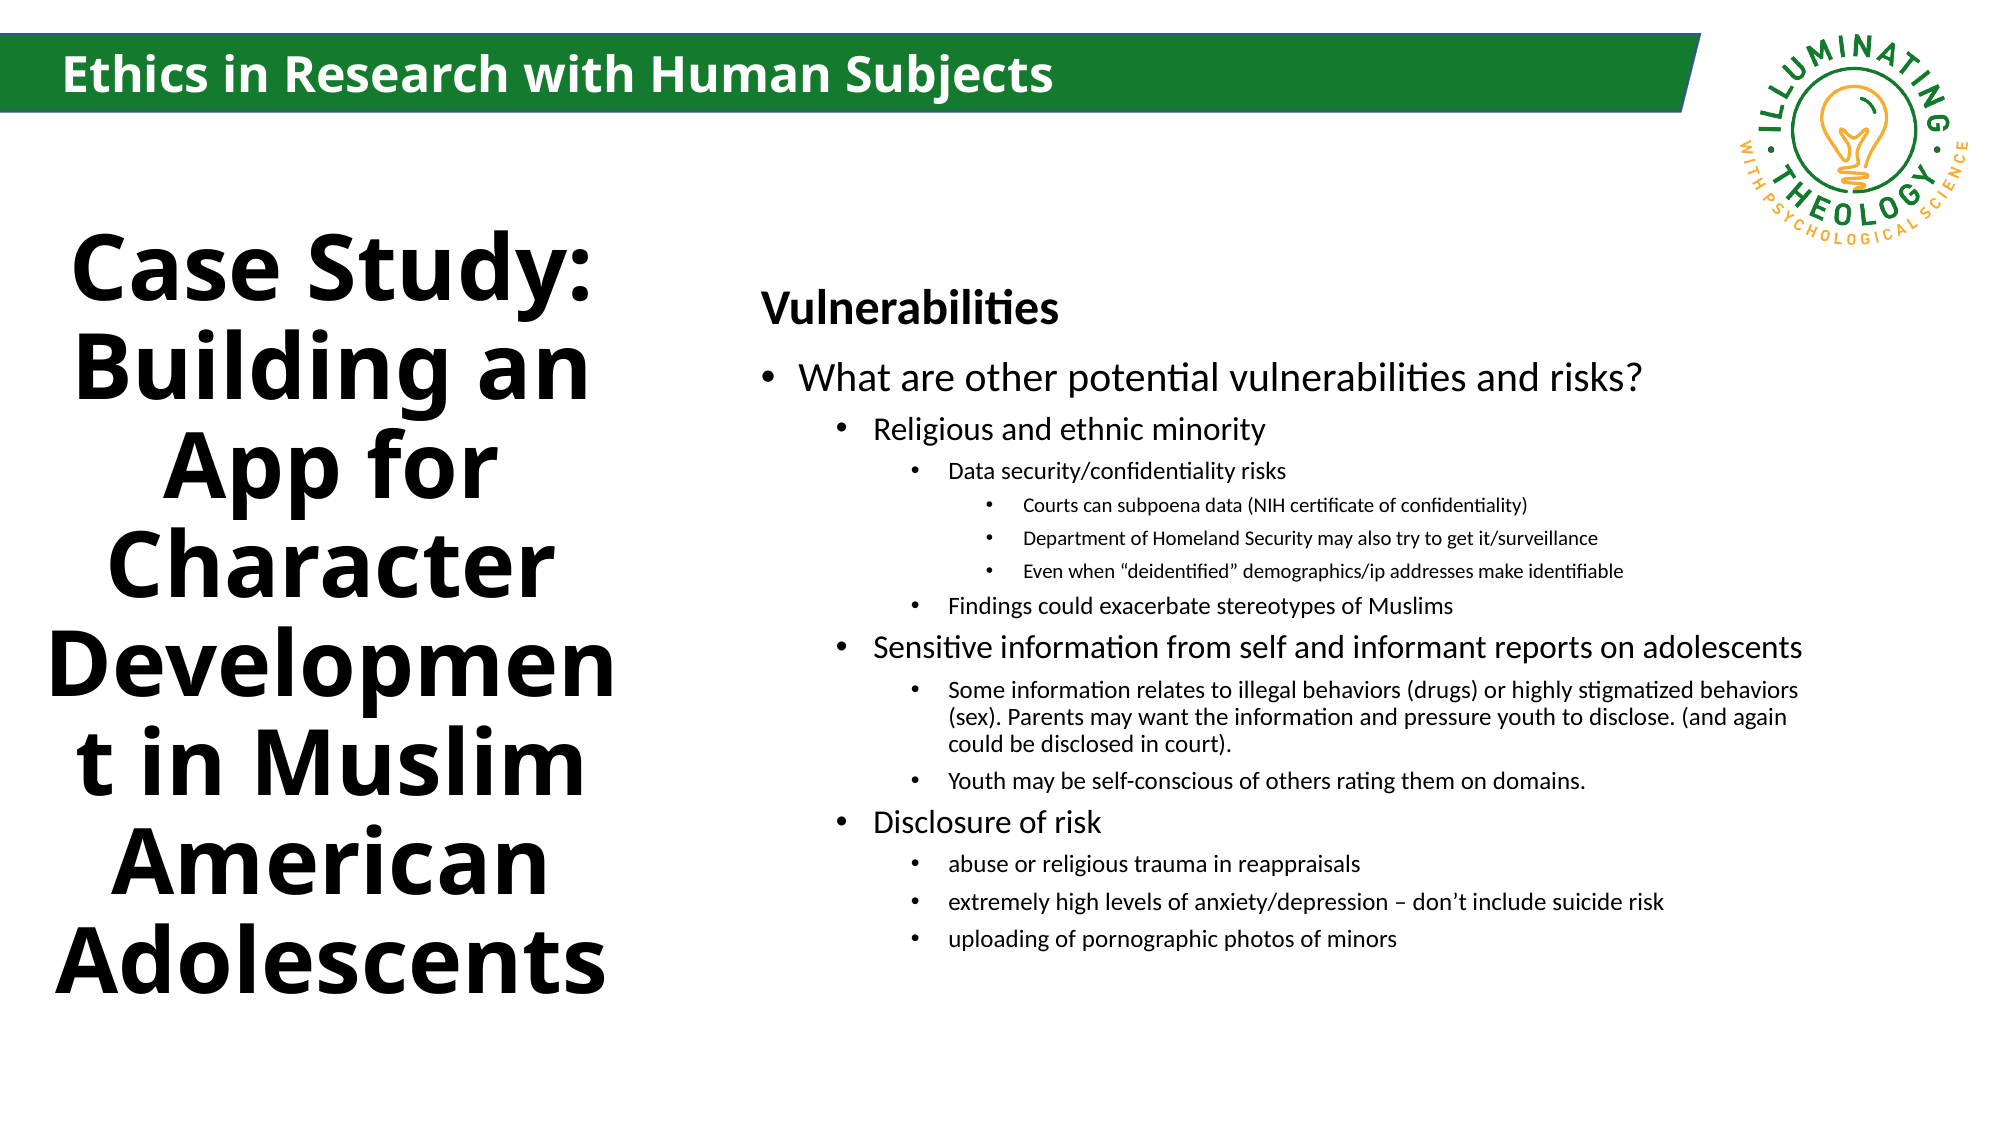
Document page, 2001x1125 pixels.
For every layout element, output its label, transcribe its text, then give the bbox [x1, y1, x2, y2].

list Vulnerabilities What are other potential vulnerabilities and risks? Religious and ethnic minority Data security/confidentiality risks Courts can subpoena data (NIH certificate of confidentiality) Department of Homeland Security may also try to get it/surveillance Even when “deidentified” demographics/ip addresses make identifiable Findings could exacerbate stereotypes of Muslims Sensitive information from self and informant reports on adolescents Some information relates to illegal behaviors (drugs) or highly stigmatized behaviors (sex). Parents may want the information and pressure youth to disclose. (and again could be disclosed in court). Youth may be self-conscious of others rating them on domains. Disclosure of risk abuse or religious trauma in reappraisals extremely high levels of anxiety/depression – don’t include suicide risk uploading of pornographic photos of minors [745, 123, 1863, 1111]
picture [1739, 34, 1968, 245]
text_box Ethics in Research with Human Subjects [0, 33, 1702, 113]
title Case Study: Building an App for Character Development in Muslim American Adolescents [27, 123, 637, 1112]
